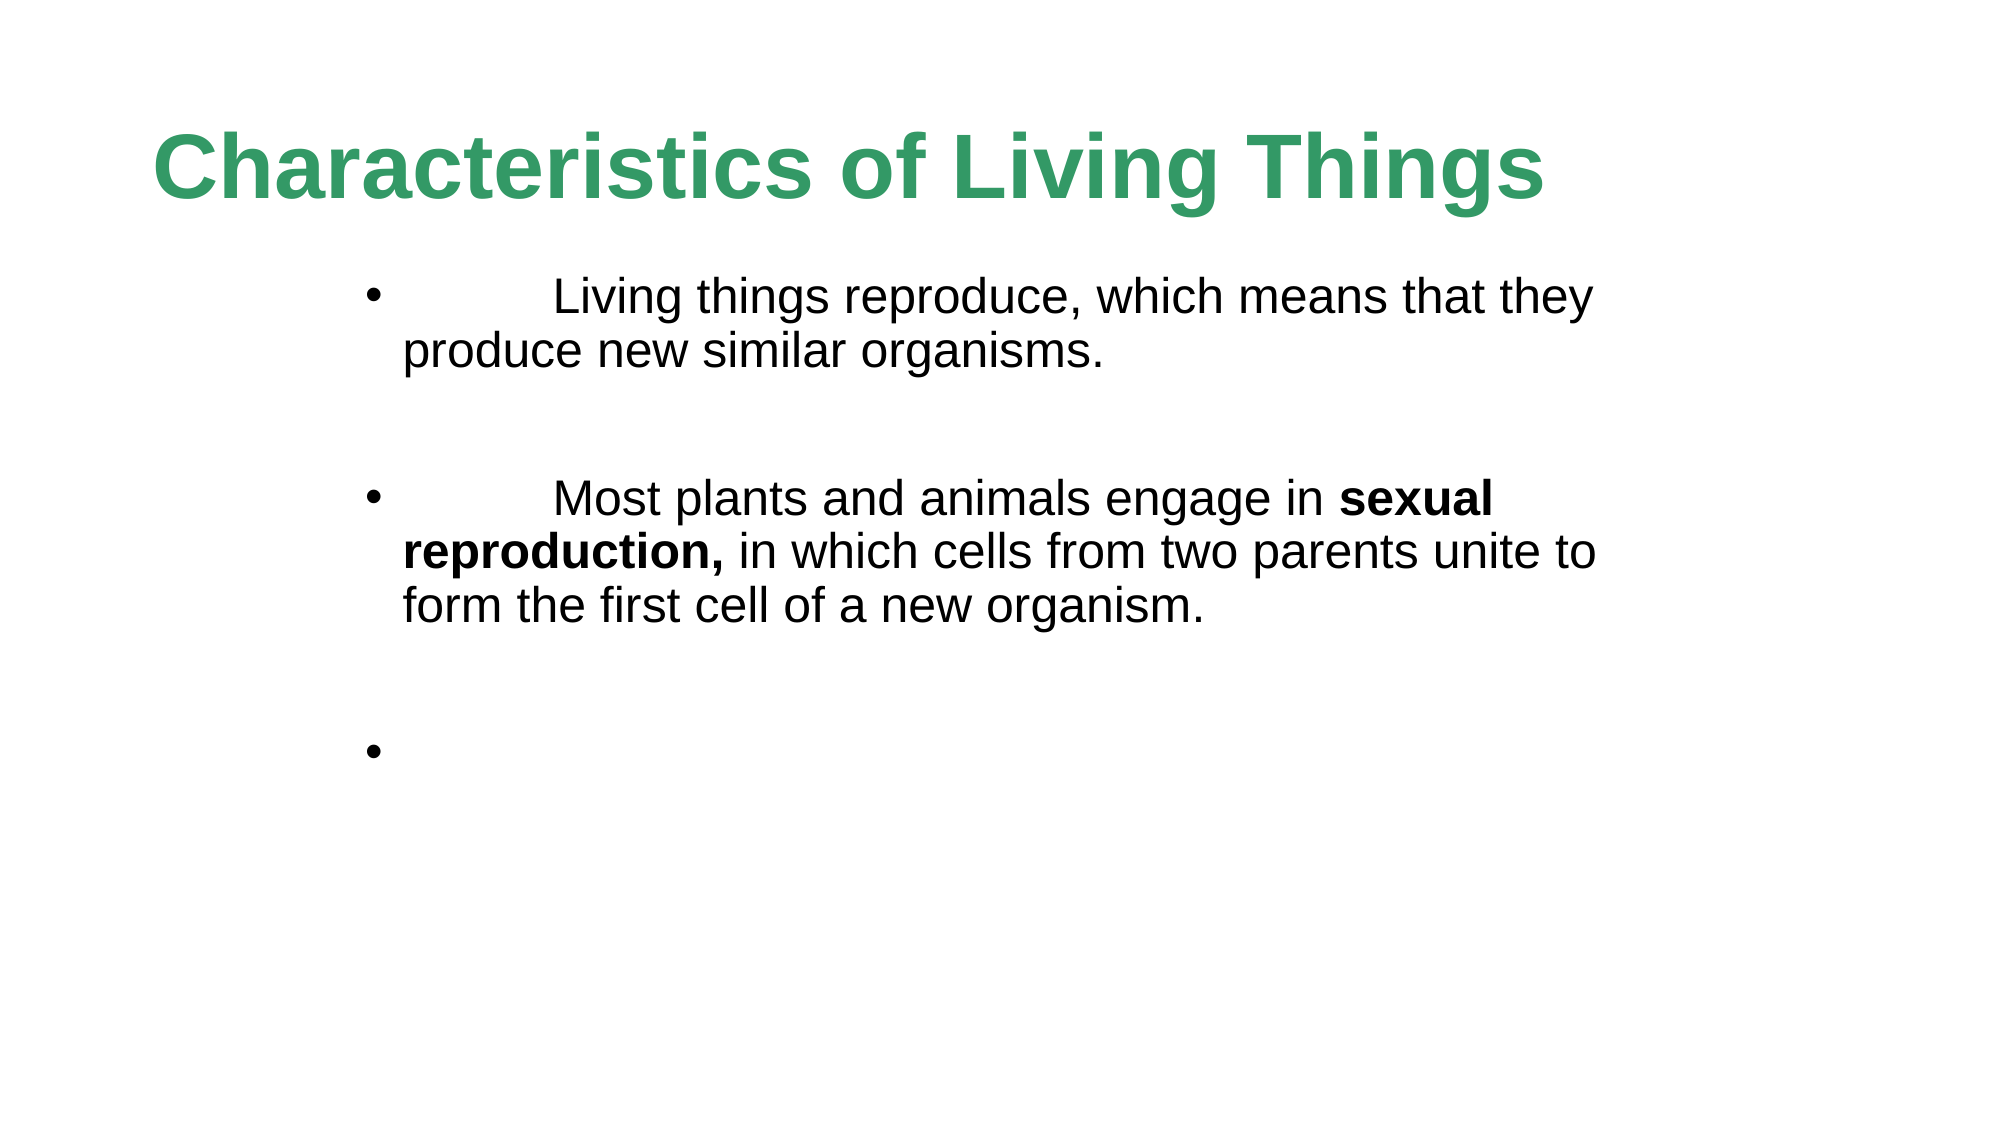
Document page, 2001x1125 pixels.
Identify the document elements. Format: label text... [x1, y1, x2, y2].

title Characteristics of Living Things [137, 59, 1863, 278]
list Living things reproduce, which means that they produce new similar organisms. Most plants and animals engage in sexual reproduction, in which cells from two parents unite to form the first cell of a new organism. [275, 262, 1638, 1005]
